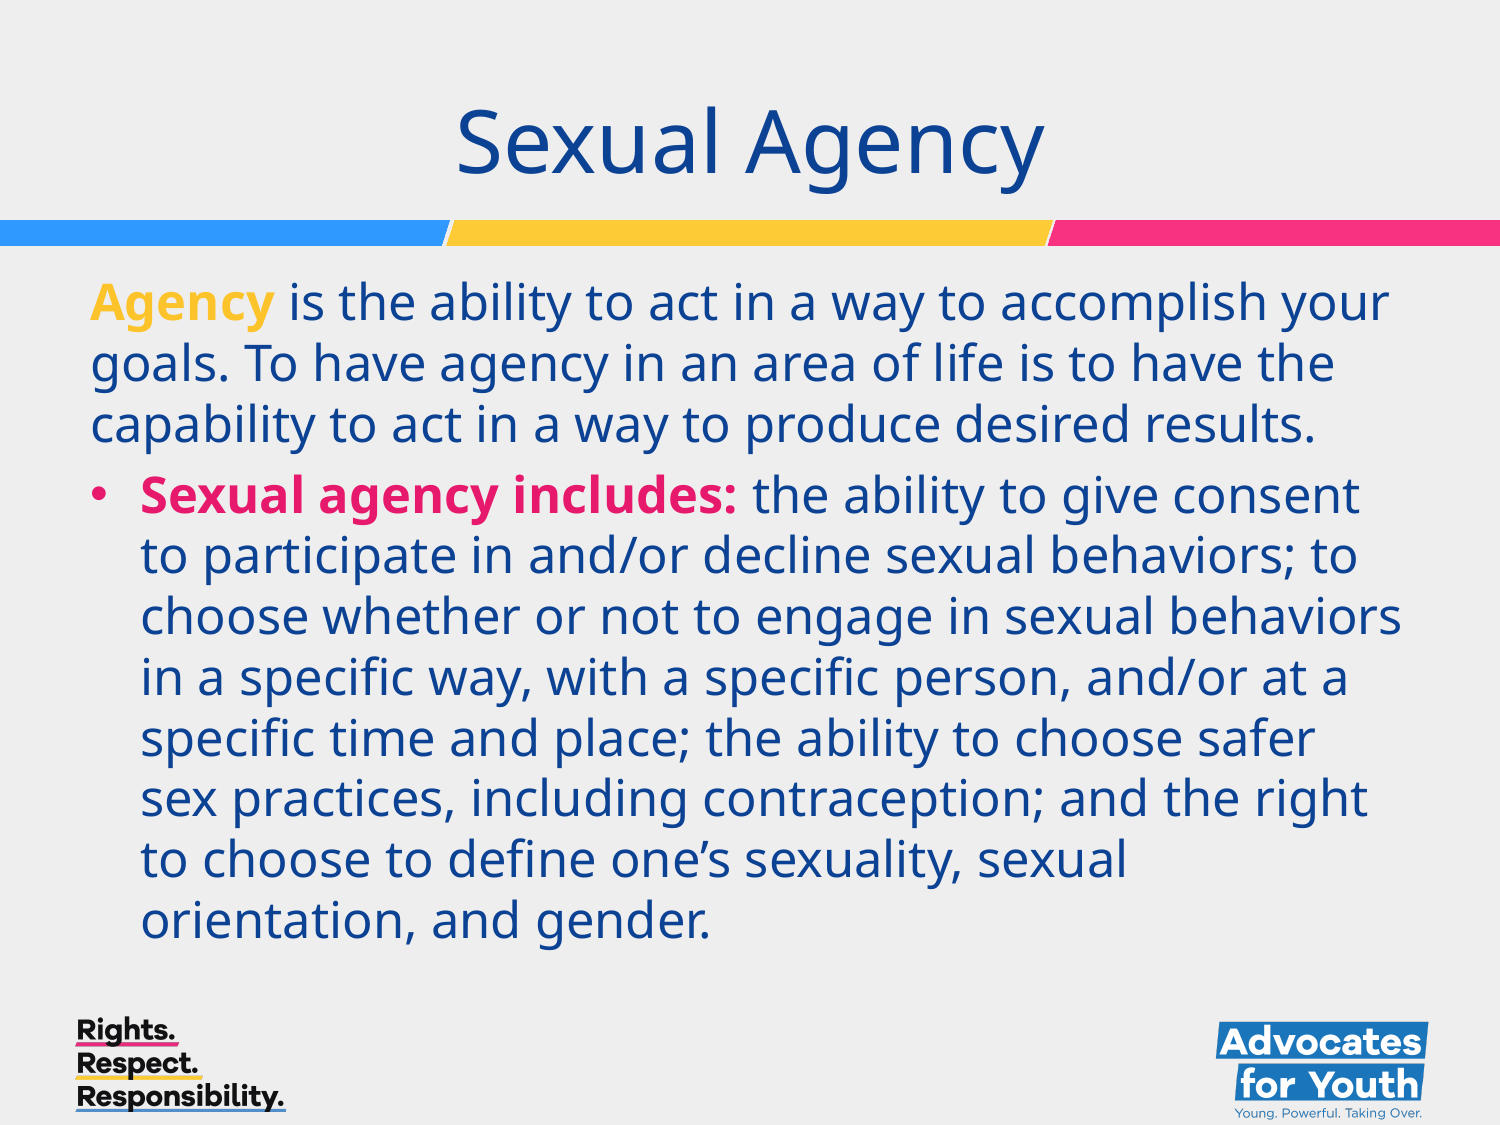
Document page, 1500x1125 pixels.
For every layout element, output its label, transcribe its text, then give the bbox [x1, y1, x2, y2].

title Sexual Agency [75, 45, 1425, 233]
list Agency is the ability to act in a way to accomplish your goals. To have agency in an area of life is to have the capability to act in a way to produce desired results. Sexual agency includes: the ability to give consent to participate in and/or decline sexual behaviors; to choose whether or not to engage in sexual behaviors in a specific way, with a specific person, and/or at a specific time and place; the ability to choose safer sex practices, including contraception; and the right to choose to define one’s sexuality, sexual orientation, and gender. [75, 262, 1425, 1005]
picture [0, 207, 1500, 258]
